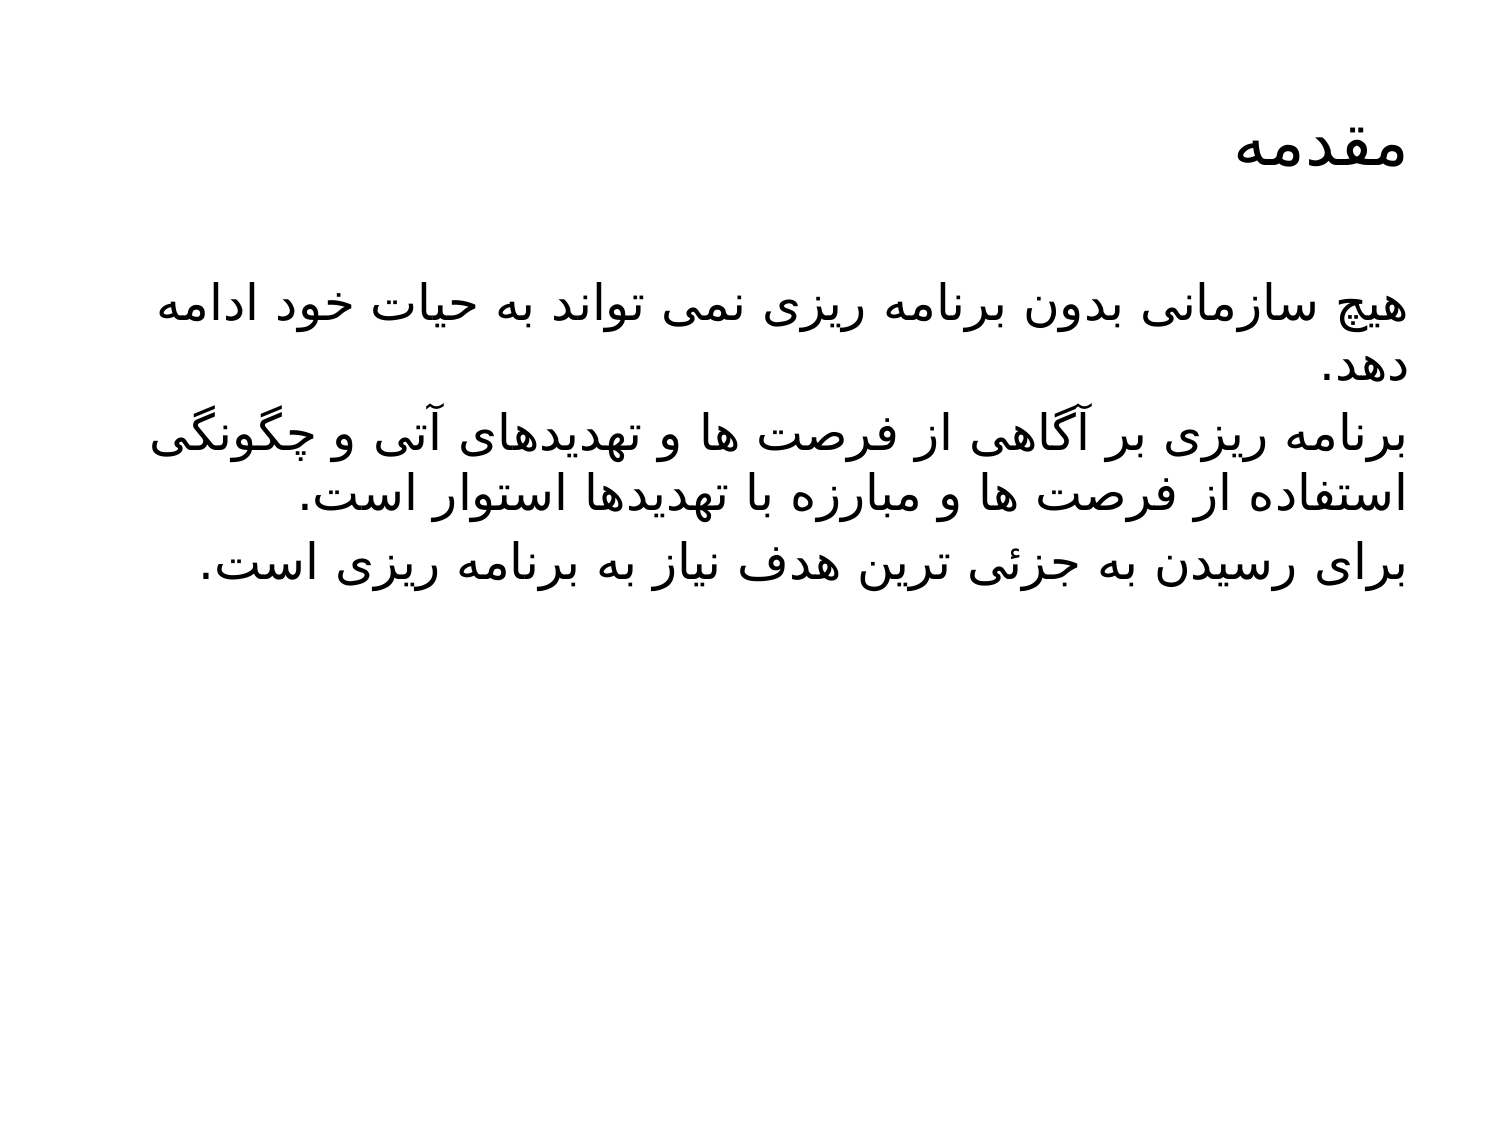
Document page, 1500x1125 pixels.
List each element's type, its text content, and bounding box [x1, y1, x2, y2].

title مقدمه [75, 45, 1425, 233]
list هیچ سازمانی بدون برنامه ریزی نمی تواند به حیات خود ادامه دهد. برنامه ریزی بر آگاهی از فرصت ها و تهدیدهای آتی و چگونگی استفاده از فرصت ها و مبارزه با تهدیدها استوار است. برای رسیدن به جزئی ترین هدف نیاز به برنامه ریزی است. [75, 262, 1425, 1005]
